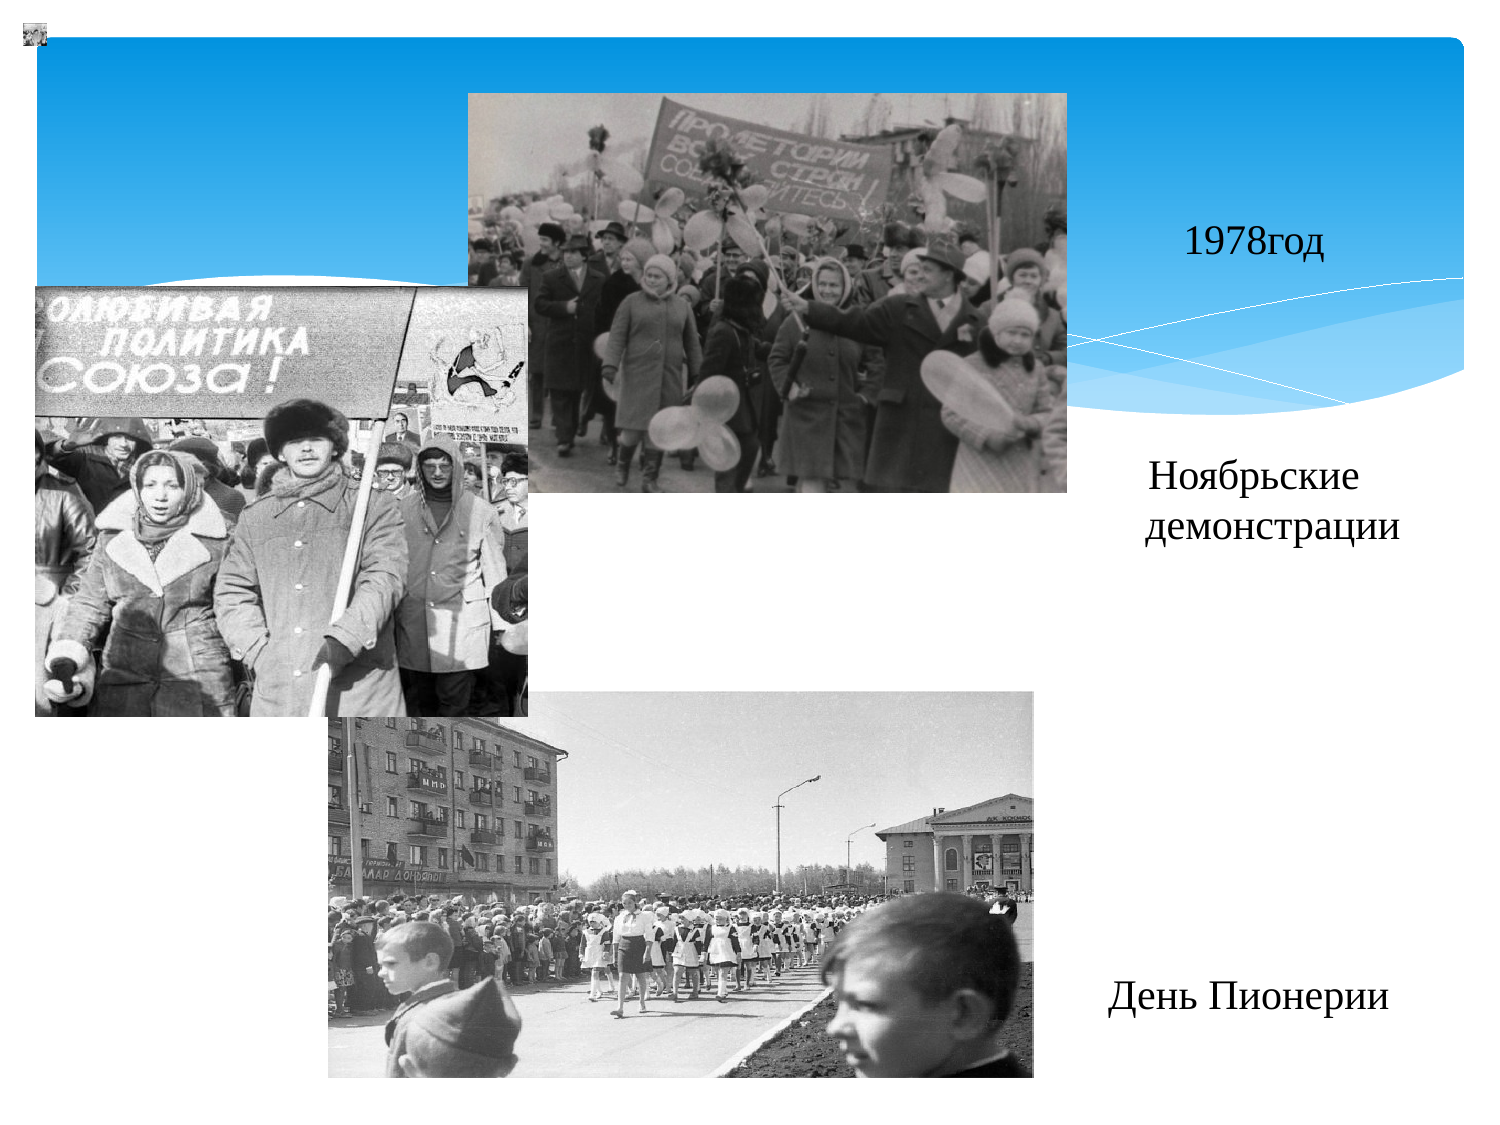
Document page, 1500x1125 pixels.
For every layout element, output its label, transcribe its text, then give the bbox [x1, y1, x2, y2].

picture [34, 93, 1067, 1079]
picture [23, 23, 47, 46]
list 1978год Ноябрьские демонстрации День Пионерии [1042, 35, 1465, 1090]
